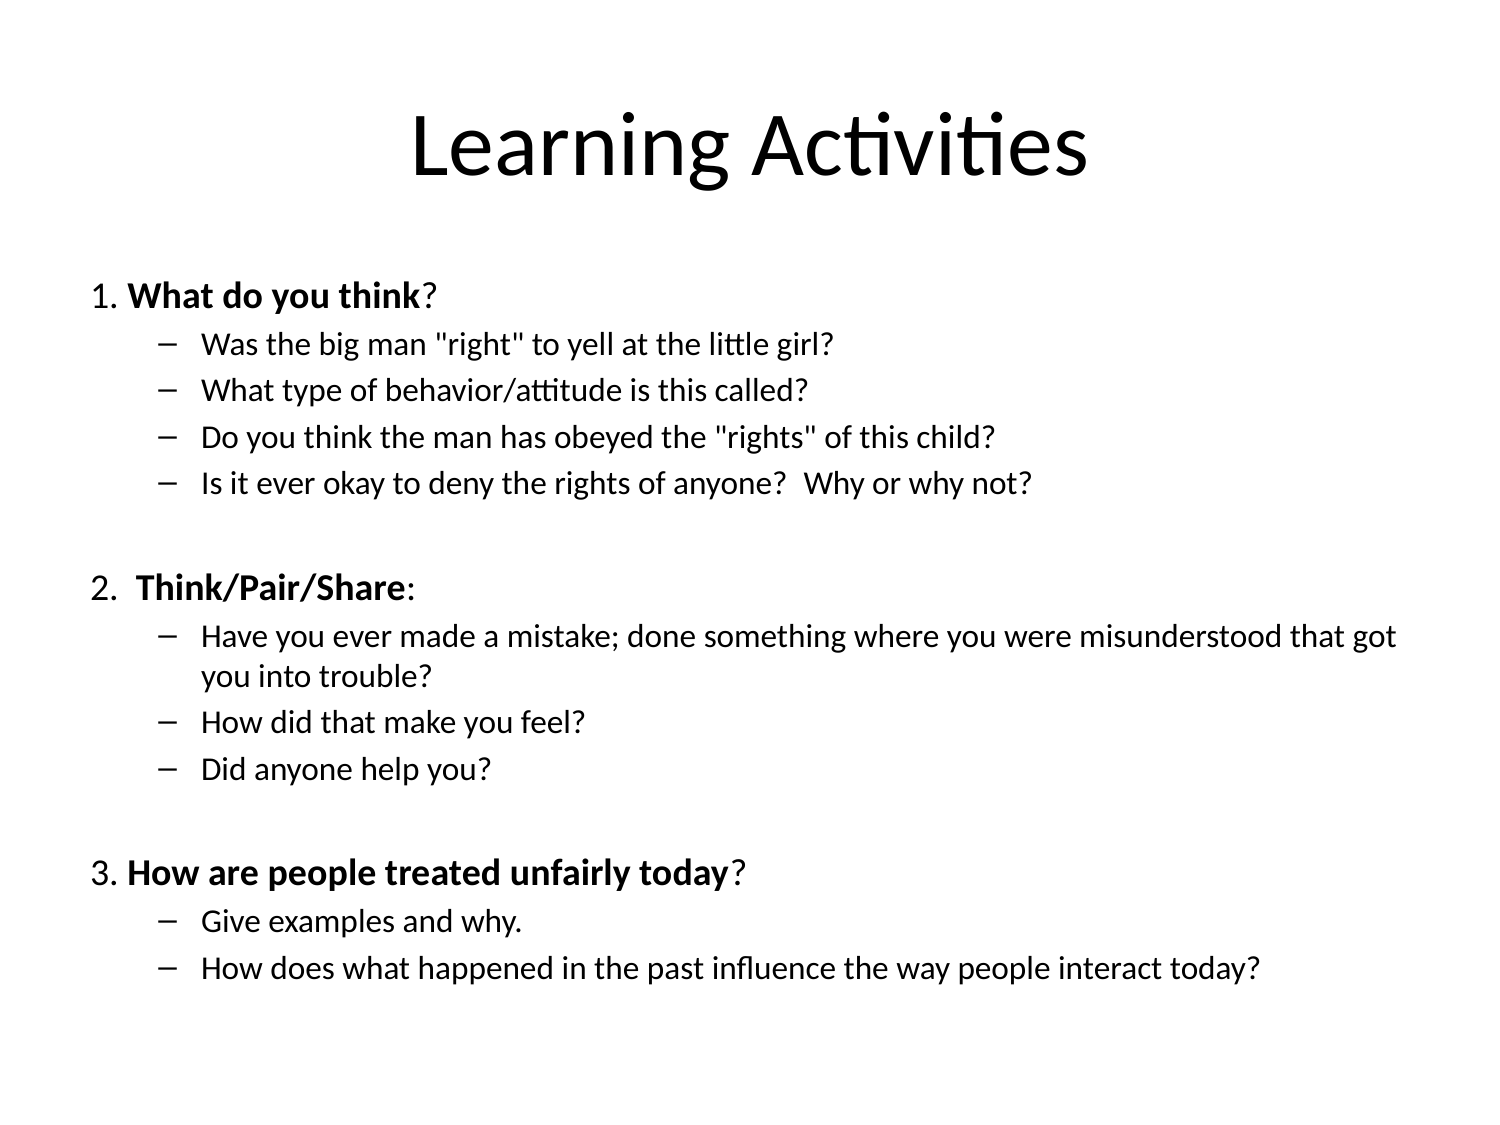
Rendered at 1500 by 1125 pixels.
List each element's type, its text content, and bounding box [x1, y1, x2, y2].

list 1. What do you think? Was the big man "right" to yell at the little girl? What type of behavior/attitude is this called? Do you think the man has obeyed the "rights" of this child? Is it ever okay to deny the rights of anyone? Why or why not? 2. Think/Pair/Share: Have you ever made a mistake; done something where you were misunderstood that got you into trouble? How did that make you feel? Did anyone help you? 3. How are people treated unfairly today? Give examples and why. How does what happened in the past influence the way people interact today? [75, 262, 1425, 1005]
title Learning Activities [75, 45, 1425, 233]
